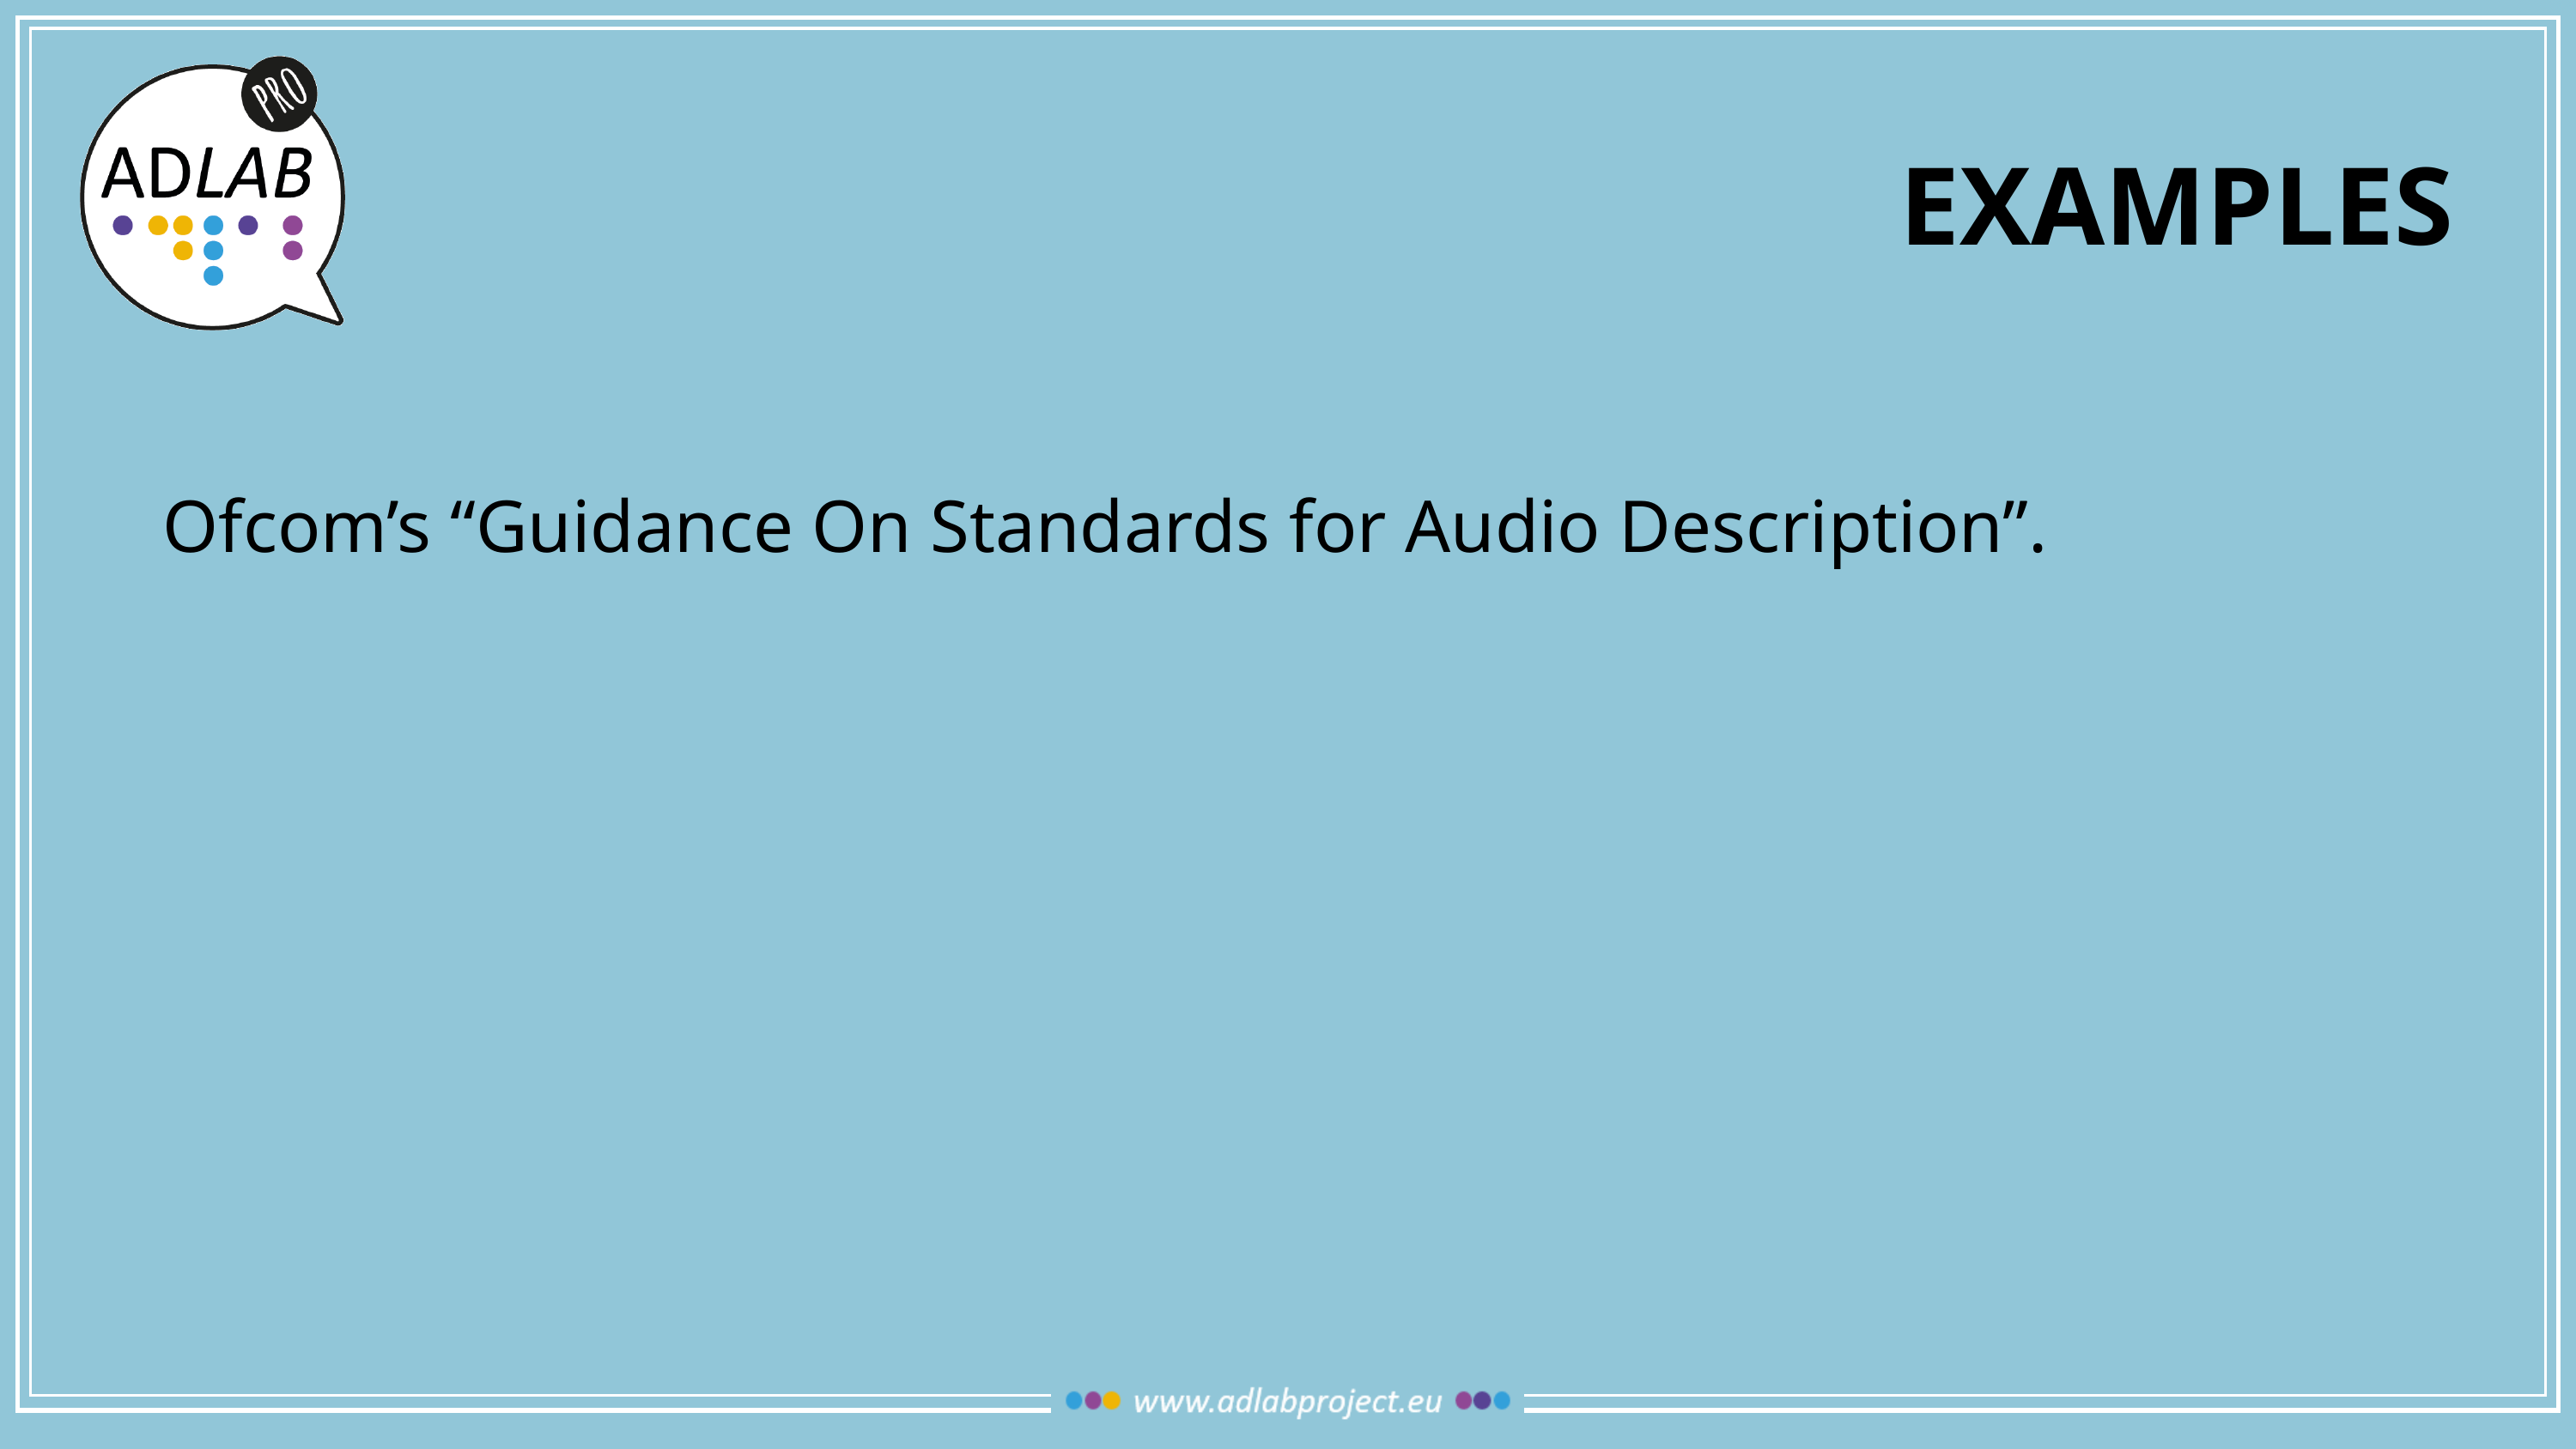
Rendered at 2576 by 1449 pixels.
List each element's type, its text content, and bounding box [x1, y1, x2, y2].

picture [1051, 1378, 1524, 1429]
picture [72, 49, 353, 330]
list Ofcom’s “Guidance On Standards for Audio Description”. [150, 431, 2467, 1181]
title EXAMPLES [384, 70, 2467, 351]
